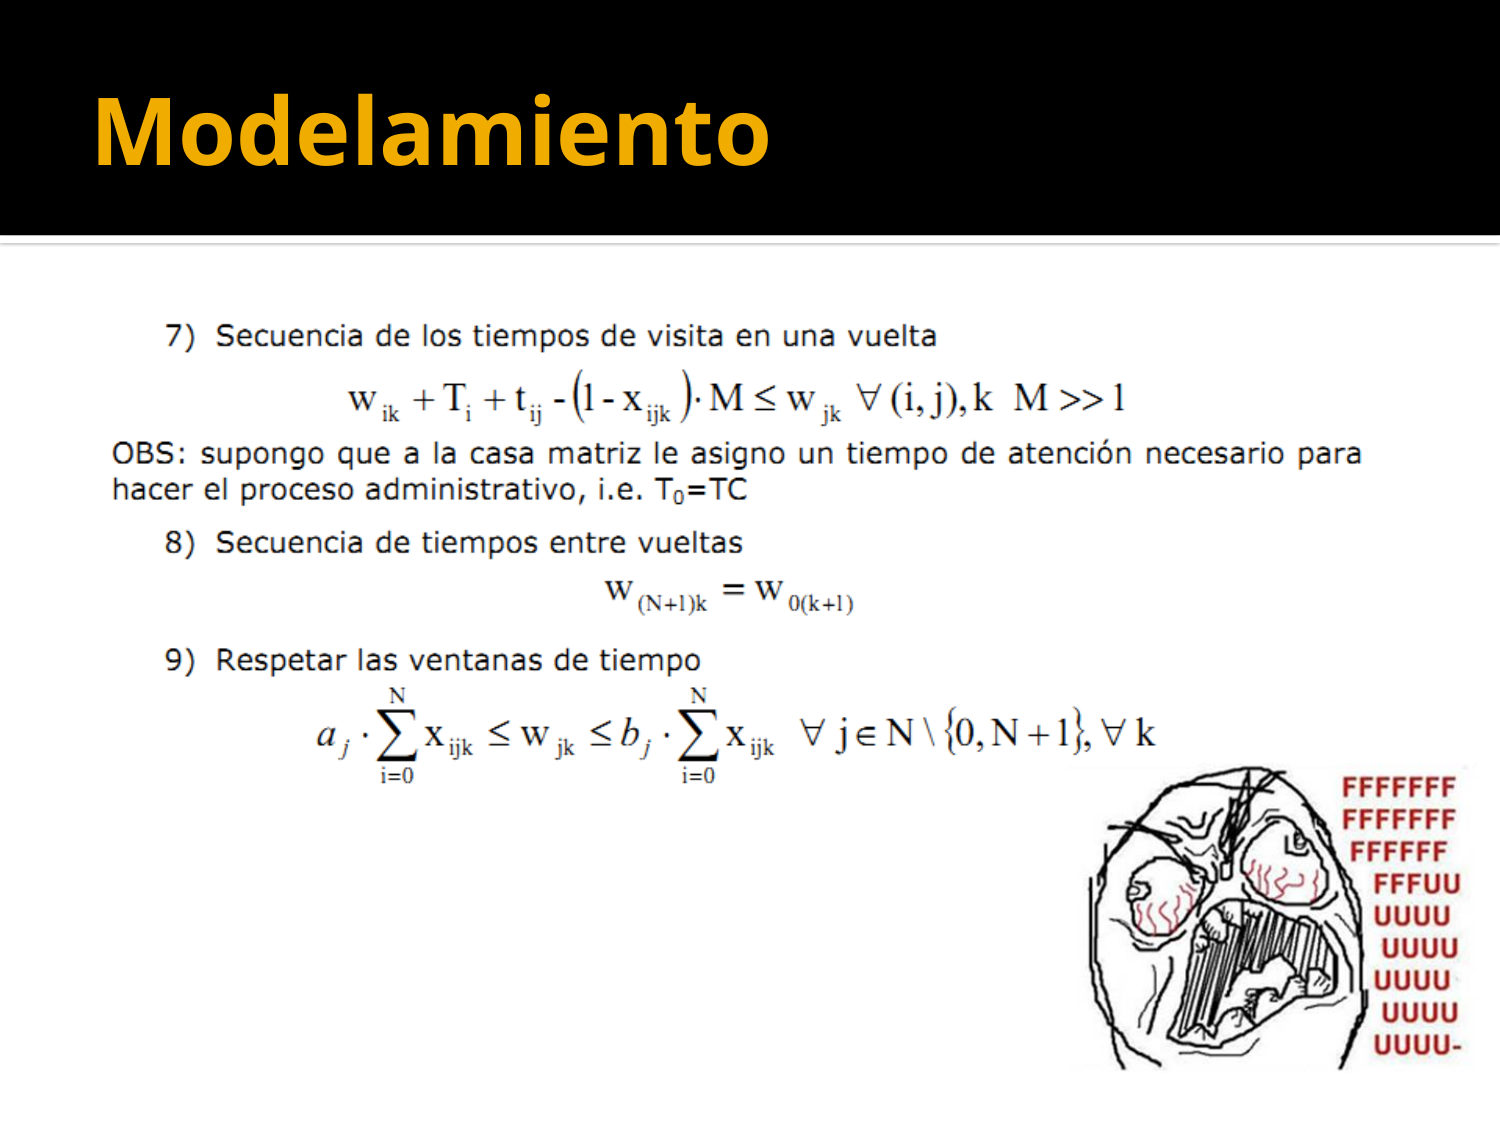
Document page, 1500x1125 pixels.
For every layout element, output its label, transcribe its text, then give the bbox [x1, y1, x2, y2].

picture [93, 315, 1477, 1073]
title Modelamiento [75, 25, 1425, 231]
